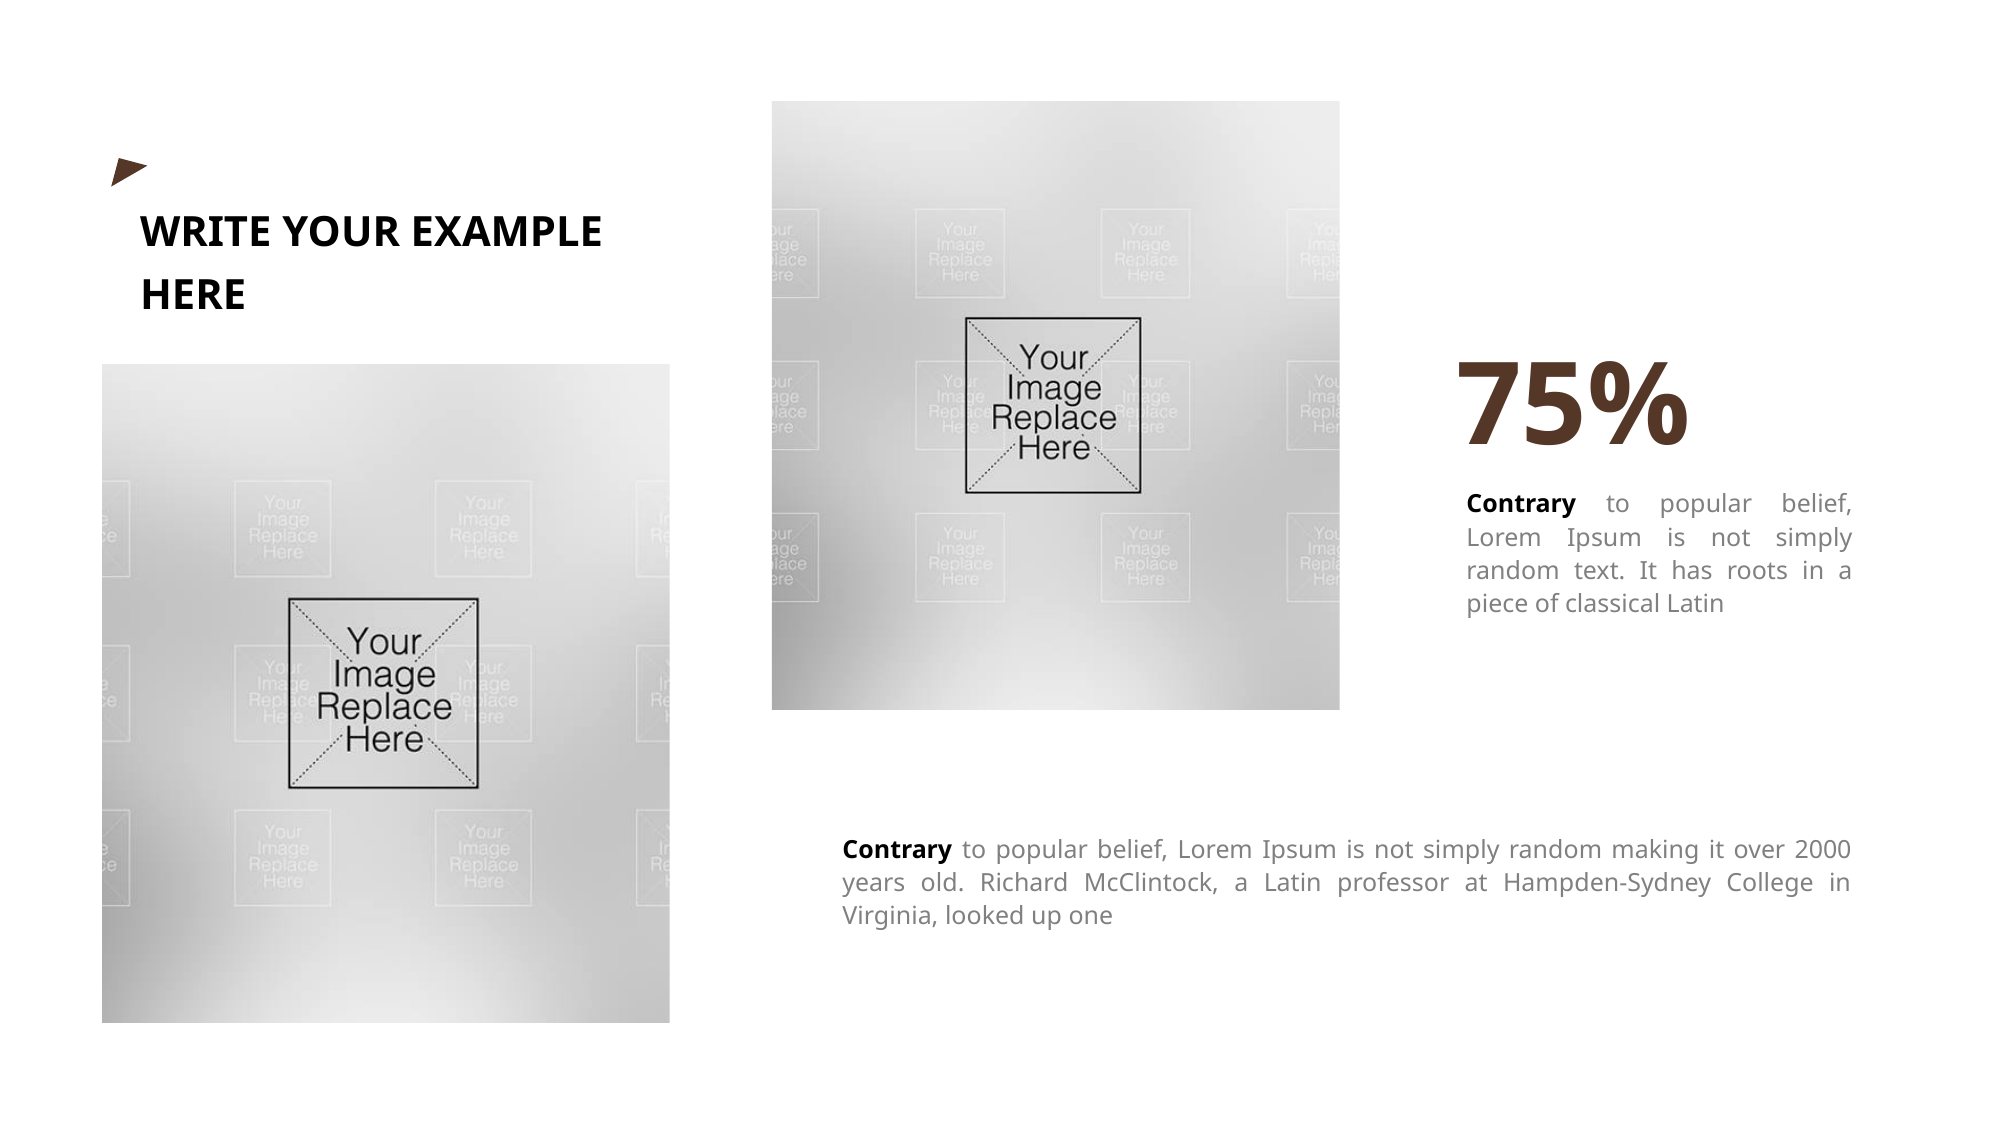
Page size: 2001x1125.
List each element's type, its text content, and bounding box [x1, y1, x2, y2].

picture [101, 364, 670, 1023]
text_box 75% [1441, 323, 1712, 476]
picture [771, 101, 1340, 710]
text_box Contrary to popular belief, Lorem Ipsum is not simply random text. It has roots in a piece of classical Latin [1451, 477, 1868, 625]
text_box WRITE YOUR EXAMPLE HERE [125, 185, 670, 326]
text_box Contrary to popular belief, Lorem Ipsum is not simply random making it over 2000 years old. Richard McClintock, a Latin professor at Hampden-Sydney College in Virginia, looked up one [827, 822, 1868, 971]
text_box [109, 156, 151, 189]
